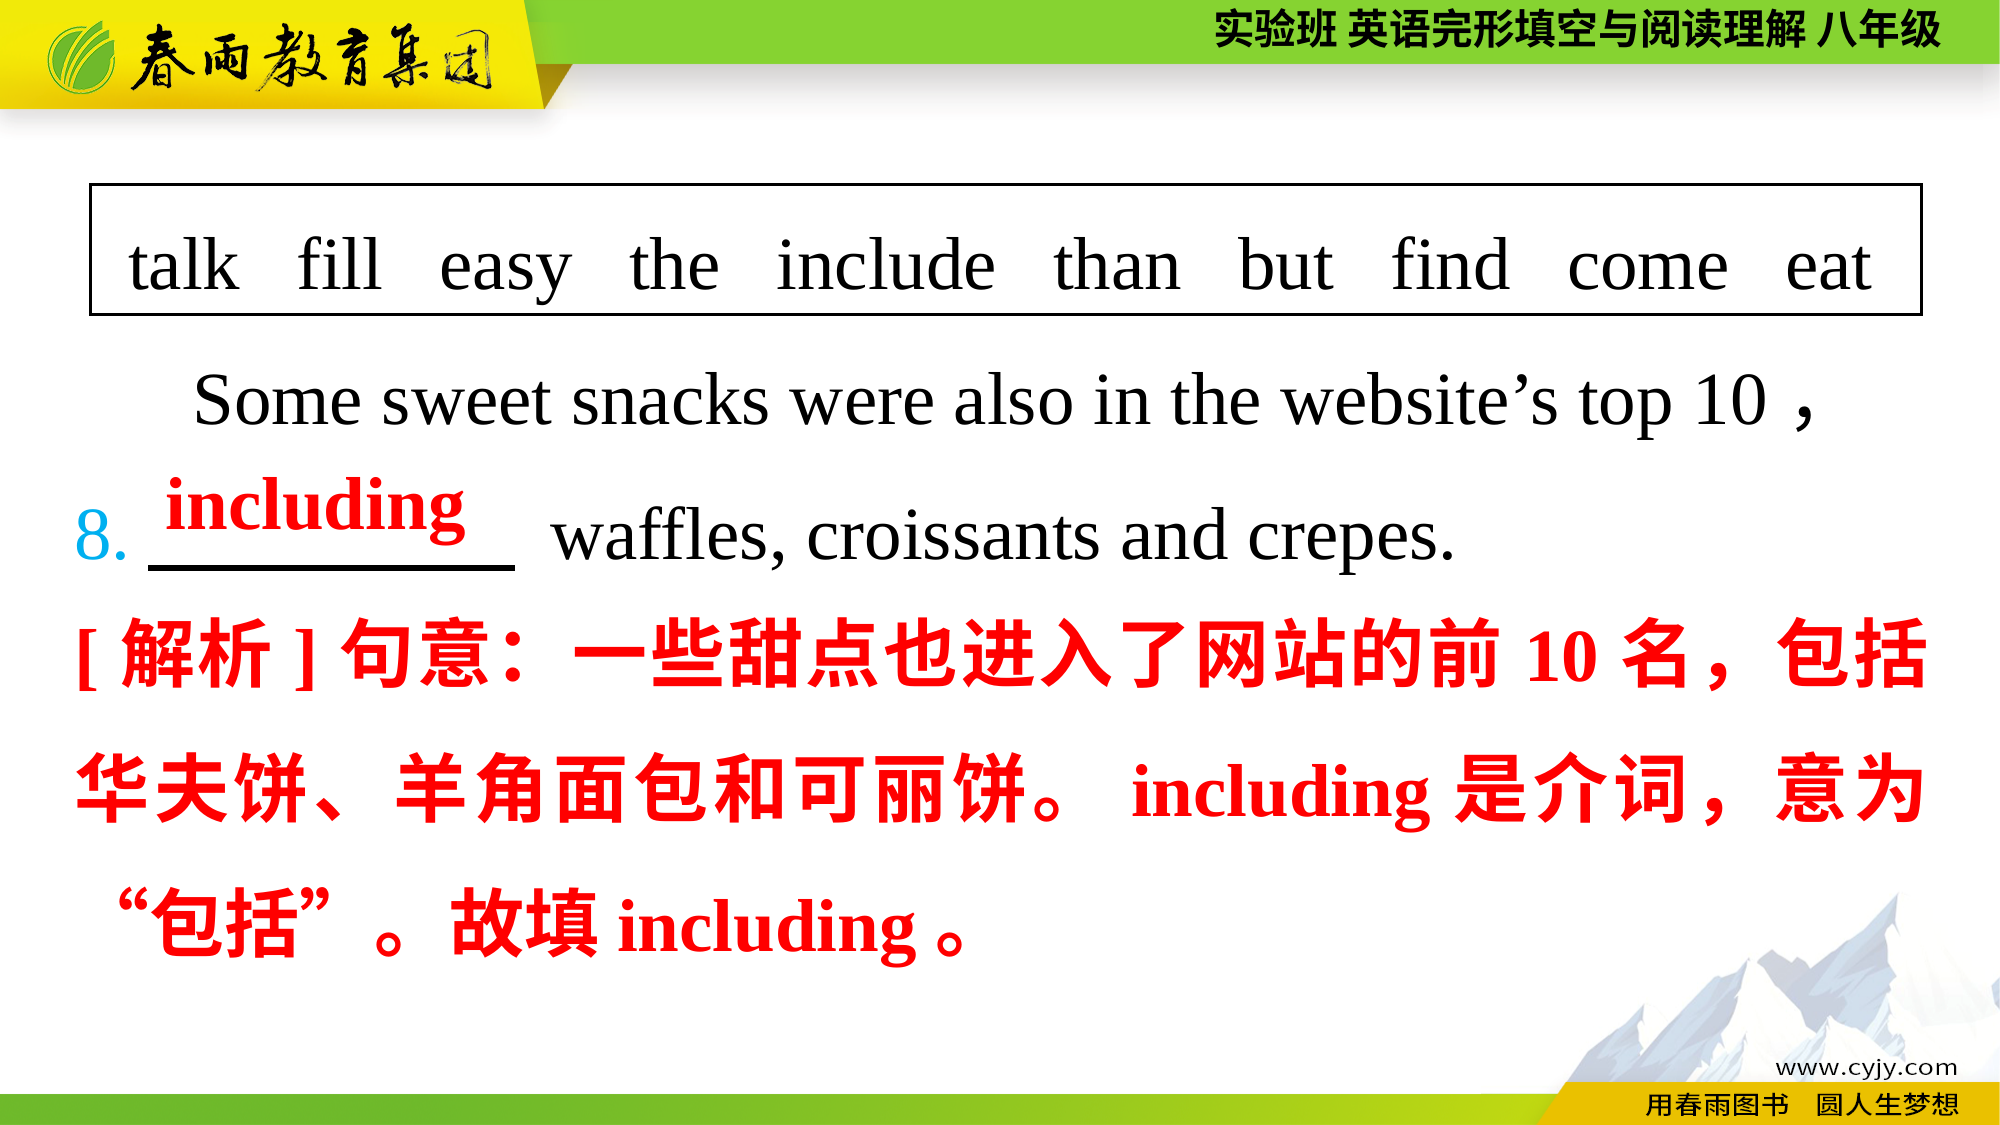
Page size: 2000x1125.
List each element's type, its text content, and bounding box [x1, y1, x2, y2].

text_box [解析]句意：一些甜点也进入了网站的前10名，包括华夫饼、羊角面包和可丽饼。including是介词，意为“包括”。故填including。 [59, 553, 1944, 974]
text_box including [151, 447, 481, 552]
picture [0, 0, 2000, 1125]
text_box [90, 184, 1922, 315]
list talk fill easy the include than but find come eat Some sweet snacks were also in the website’s top 10， 8. waffles, croissants and crepes. [59, 162, 1944, 553]
